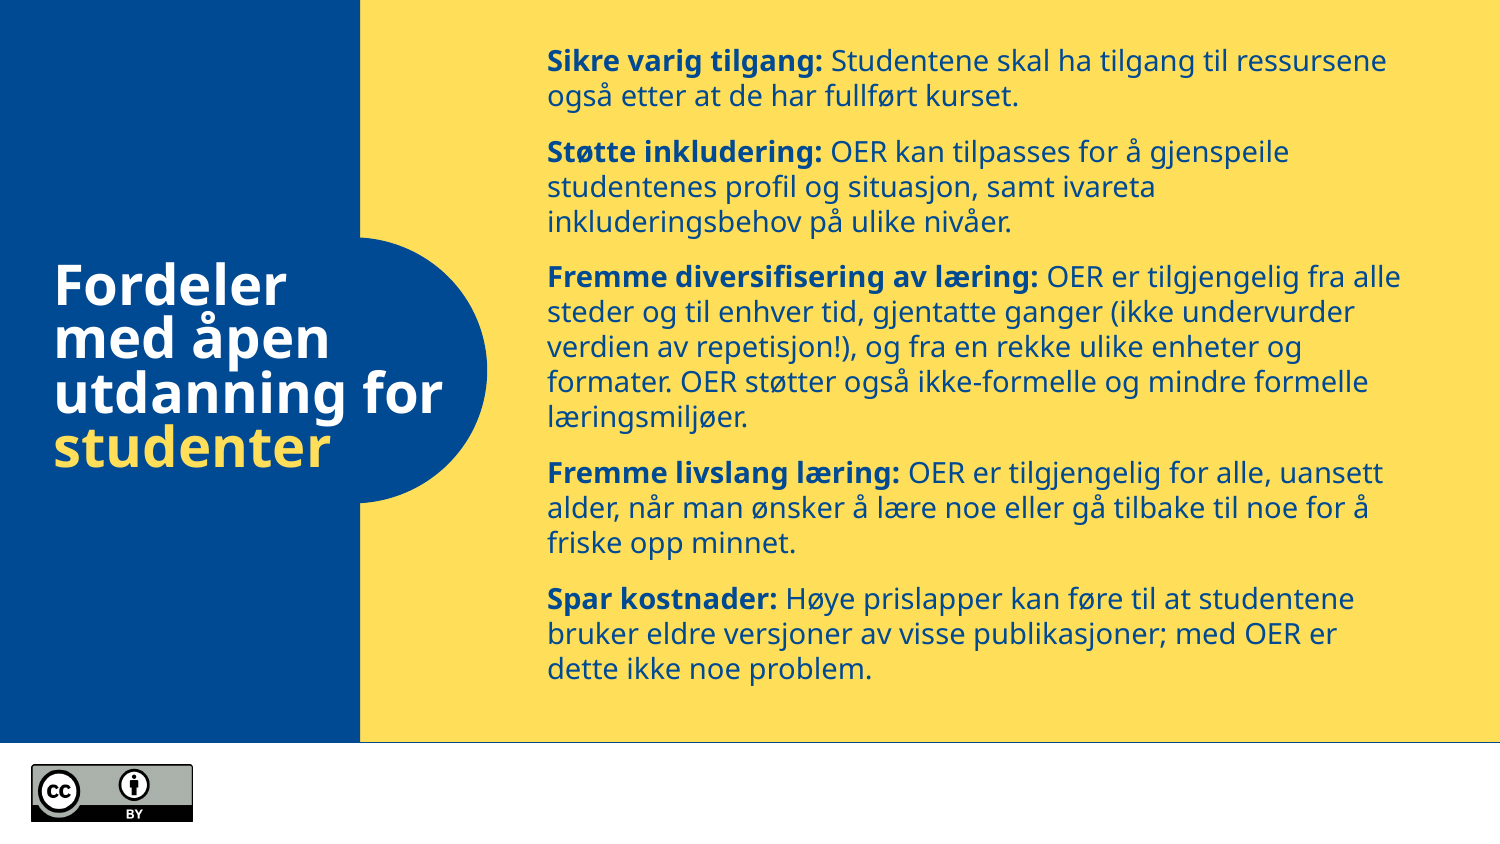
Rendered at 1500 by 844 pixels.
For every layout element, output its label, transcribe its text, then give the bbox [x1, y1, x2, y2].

text_box Fordeler med åpen utdanning for studenter [38, 246, 471, 493]
text_box [300, 493, 405, 504]
text_box Sikre varig tilgang: Studentene skal ha tilgang til ressursene også etter at de har fullført kurset. Støtte inkludering: OER kan tilpasses for å gjenspeile studentenes profil og situasjon, samt ivareta inkluderingsbehov på ulike nivåer. Fremme diversifisering av læring: OER er tilgjengelig fra alle steder og til enhver tid, gjentatte ganger (ikke undervurder verdien av repetisjon!), og fra en rekke ulike enheter og formater. OER støtter også ikke-formelle og mindre formelle læringsmiljøer. Fremme livslang læring: OER er tilgjengelig for alle, uansett alder, når man ønsker å lære noe eller gå tilbake til noe for å friske opp minnet. Spar kostnader: Høye prislapper kan føre til at studentene bruker eldre versjoner av visse publikasjoner; med OER er dette ikke noe problem. [532, 27, 1426, 700]
picture [31, 764, 193, 822]
text_box [0, 0, 361, 742]
text_box [304, 237, 401, 246]
text_box [0, 750, 1500, 844]
text_box [471, 306, 488, 434]
